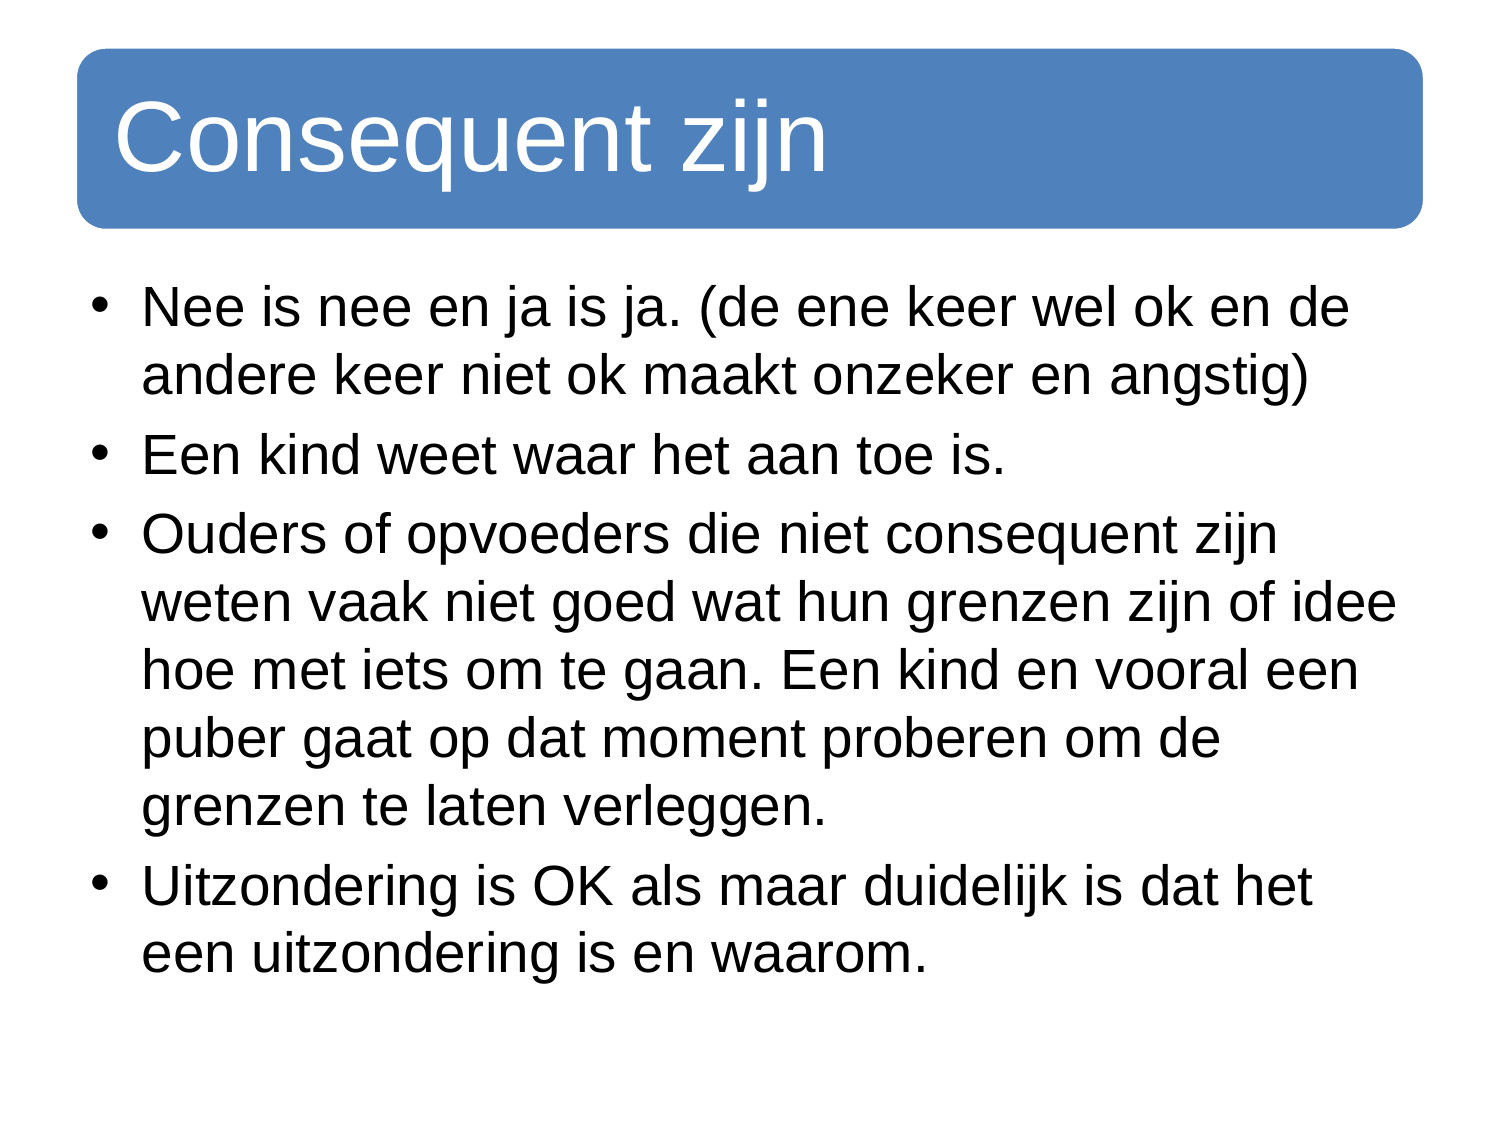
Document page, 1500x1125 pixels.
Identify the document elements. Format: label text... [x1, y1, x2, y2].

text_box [74, 44, 1426, 233]
list Nee is nee en ja is ja. (de ene keer wel ok en de andere keer niet ok maakt onzeker en angstig) Een kind weet waar het aan toe is. Ouders of opvoeders die niet consequent zijn weten vaak niet goed wat hun grenzen zijn of idee hoe met iets om te gaan. Een kind en vooral een puber gaat op dat moment proberen om de grenzen te laten verleggen. Uitzondering is OK als maar duidelijk is dat het een uitzondering is en waarom. [75, 262, 1425, 1005]
